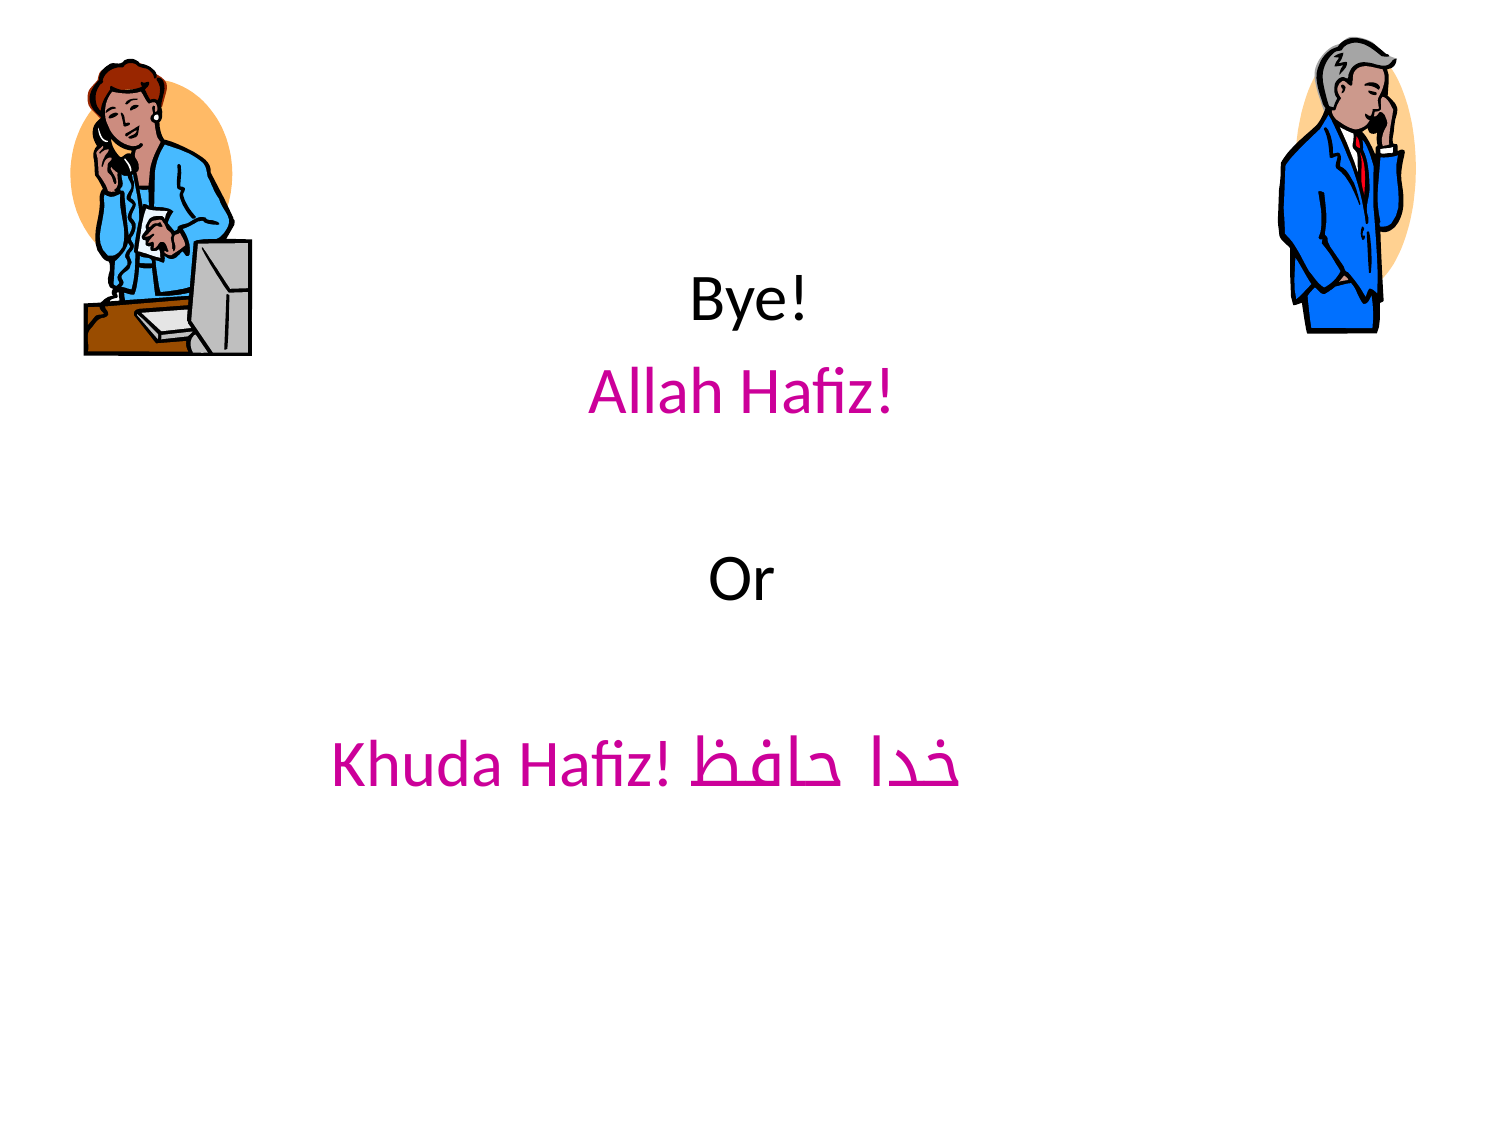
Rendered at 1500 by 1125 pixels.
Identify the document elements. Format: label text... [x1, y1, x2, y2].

picture [1277, 34, 1417, 334]
picture [70, 58, 253, 357]
list Bye! Allah Hafiz! Or Khuda Hafiz! خدا حافظ [75, 246, 1425, 1005]
